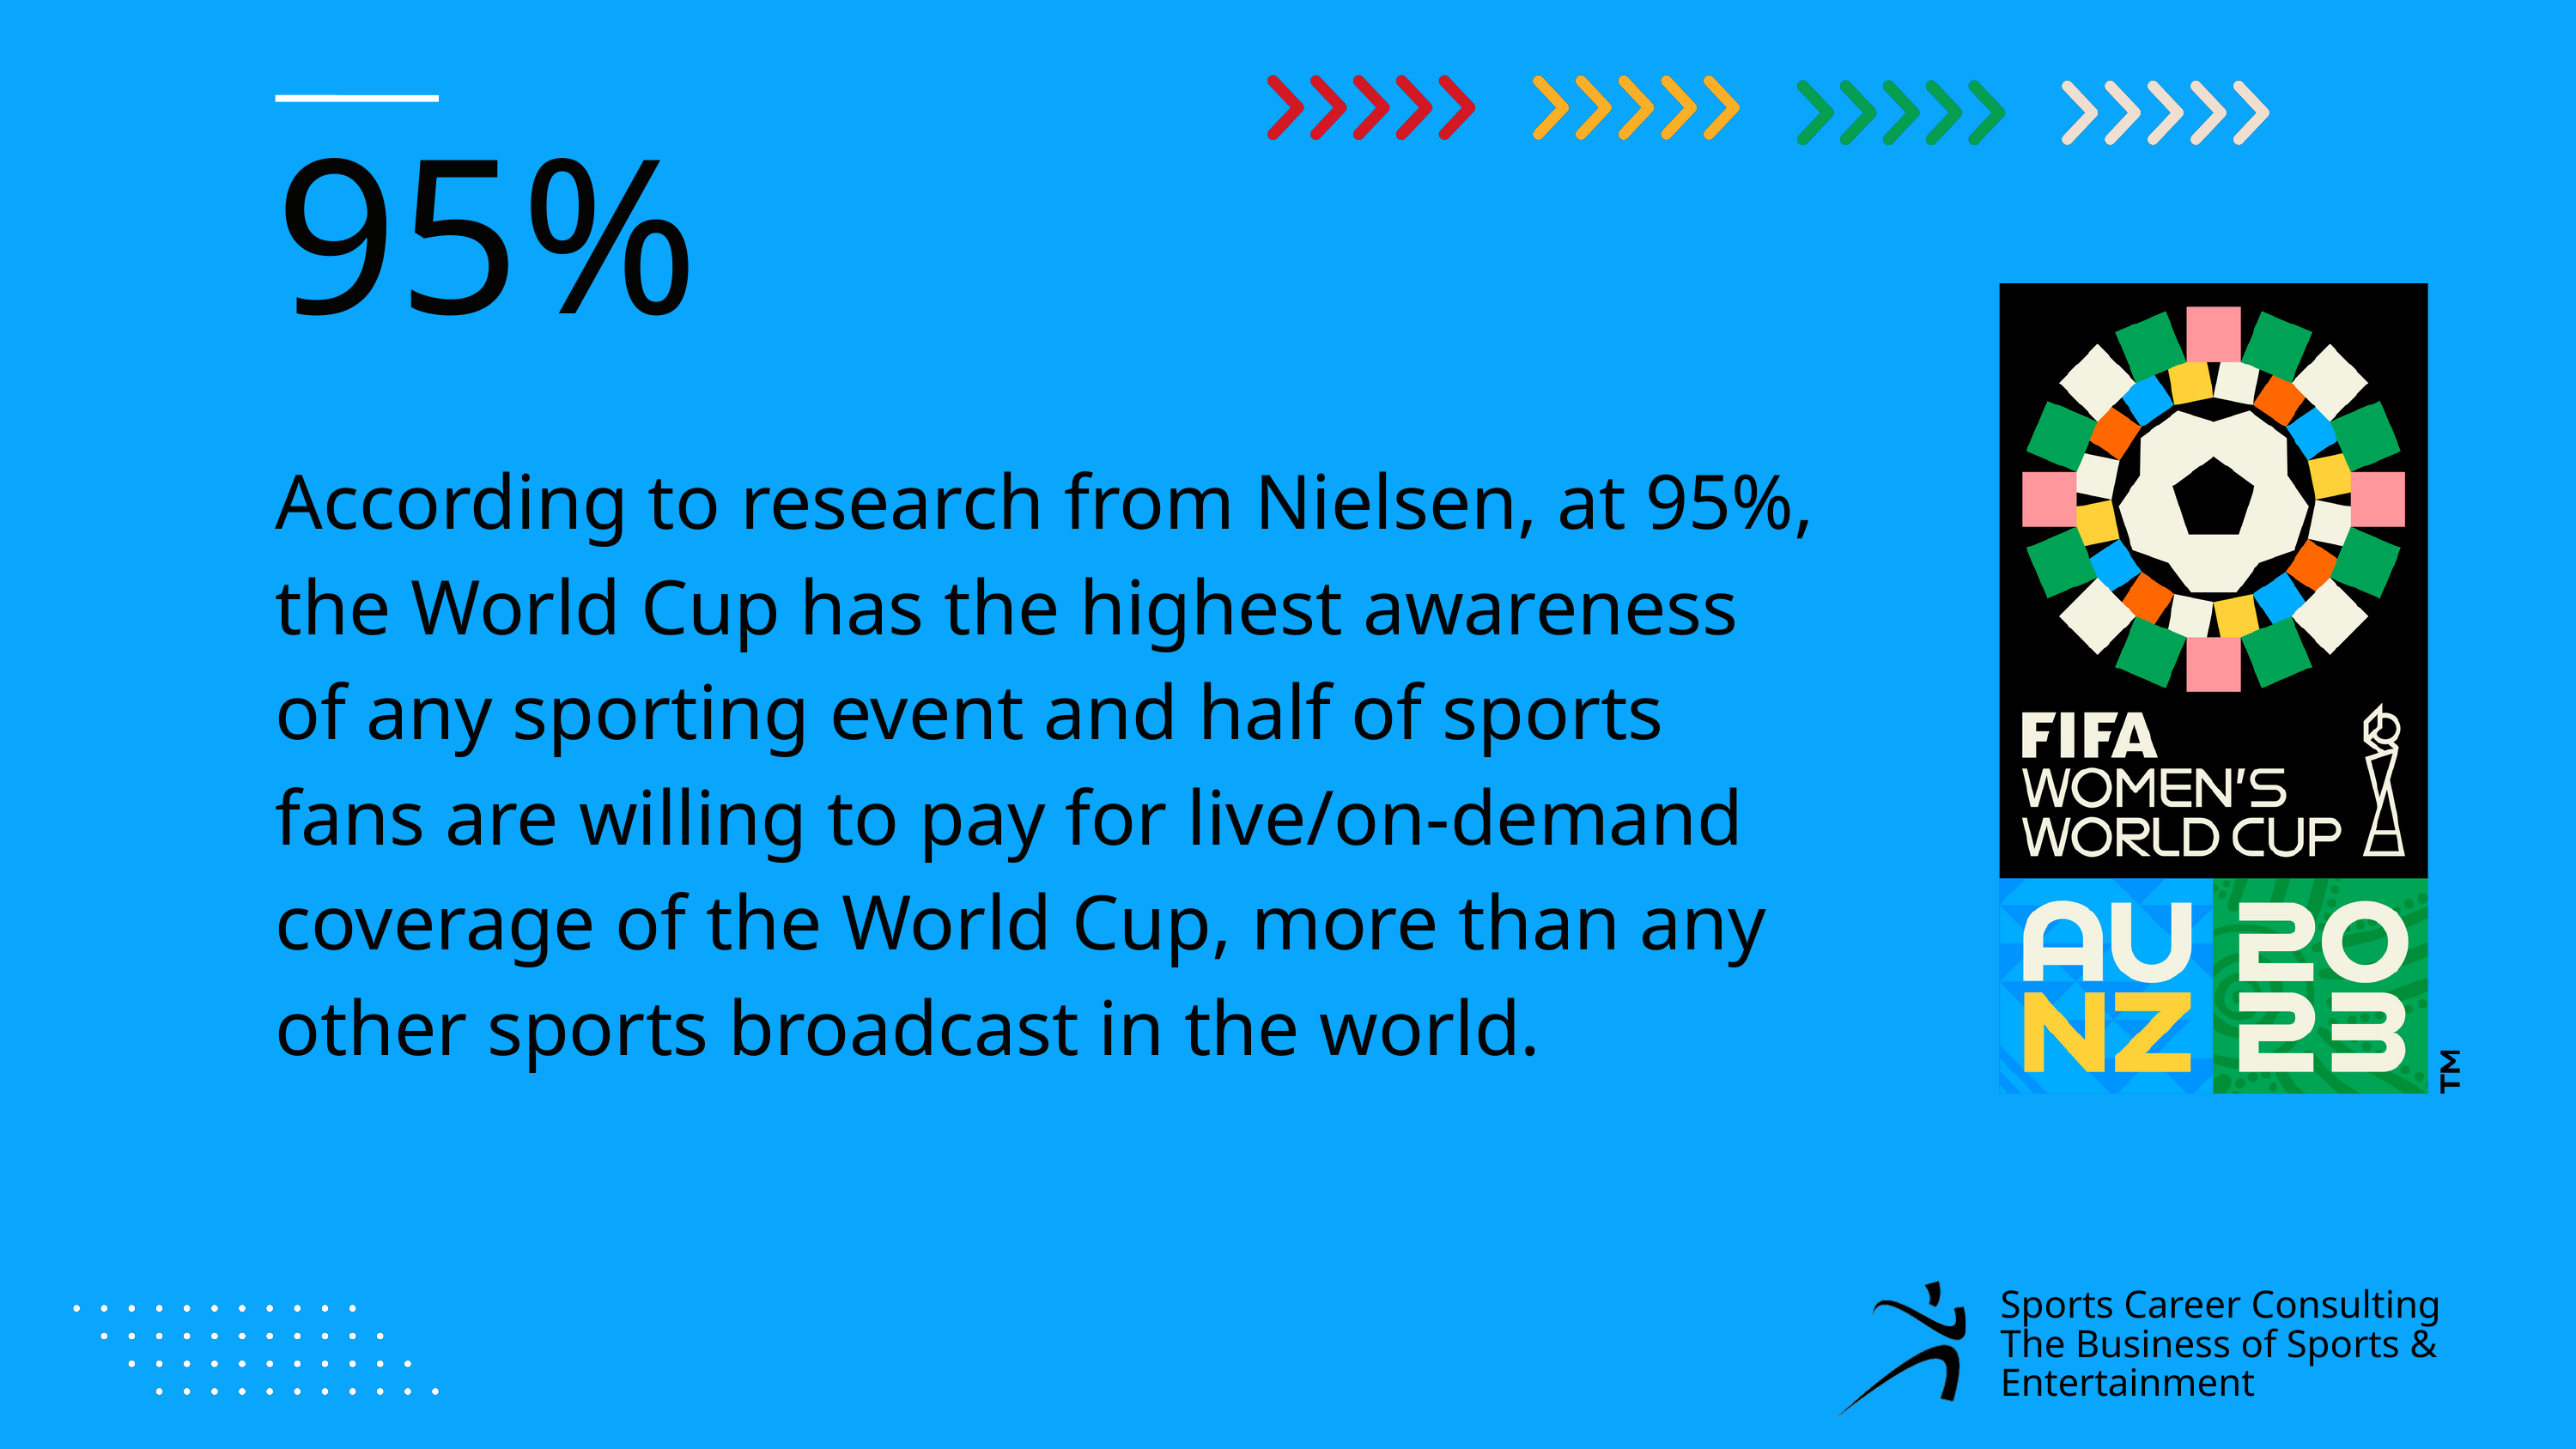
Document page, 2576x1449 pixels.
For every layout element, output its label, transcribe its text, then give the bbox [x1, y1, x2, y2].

text_box Sports Career Consulting The Business of Sports & Entertainment [2000, 1286, 2508, 1404]
text_box [2061, 80, 2270, 145]
text_box 95% [275, 120, 1273, 357]
text_box [1836, 1281, 1966, 1418]
text_box [1965, 283, 2460, 1094]
text_box [1796, 80, 2006, 145]
text_box [73, 1305, 439, 1395]
text_box [1267, 75, 1476, 140]
text_box According to research from Nielsen, at 95%, the World Cup has the highest awareness of any sporting event and half of sports fans are willing to pay for live/on-demand coverage of the World Cup, more than any other sports broadcast in the world. [275, 439, 1819, 1070]
text_box [1531, 75, 1741, 140]
